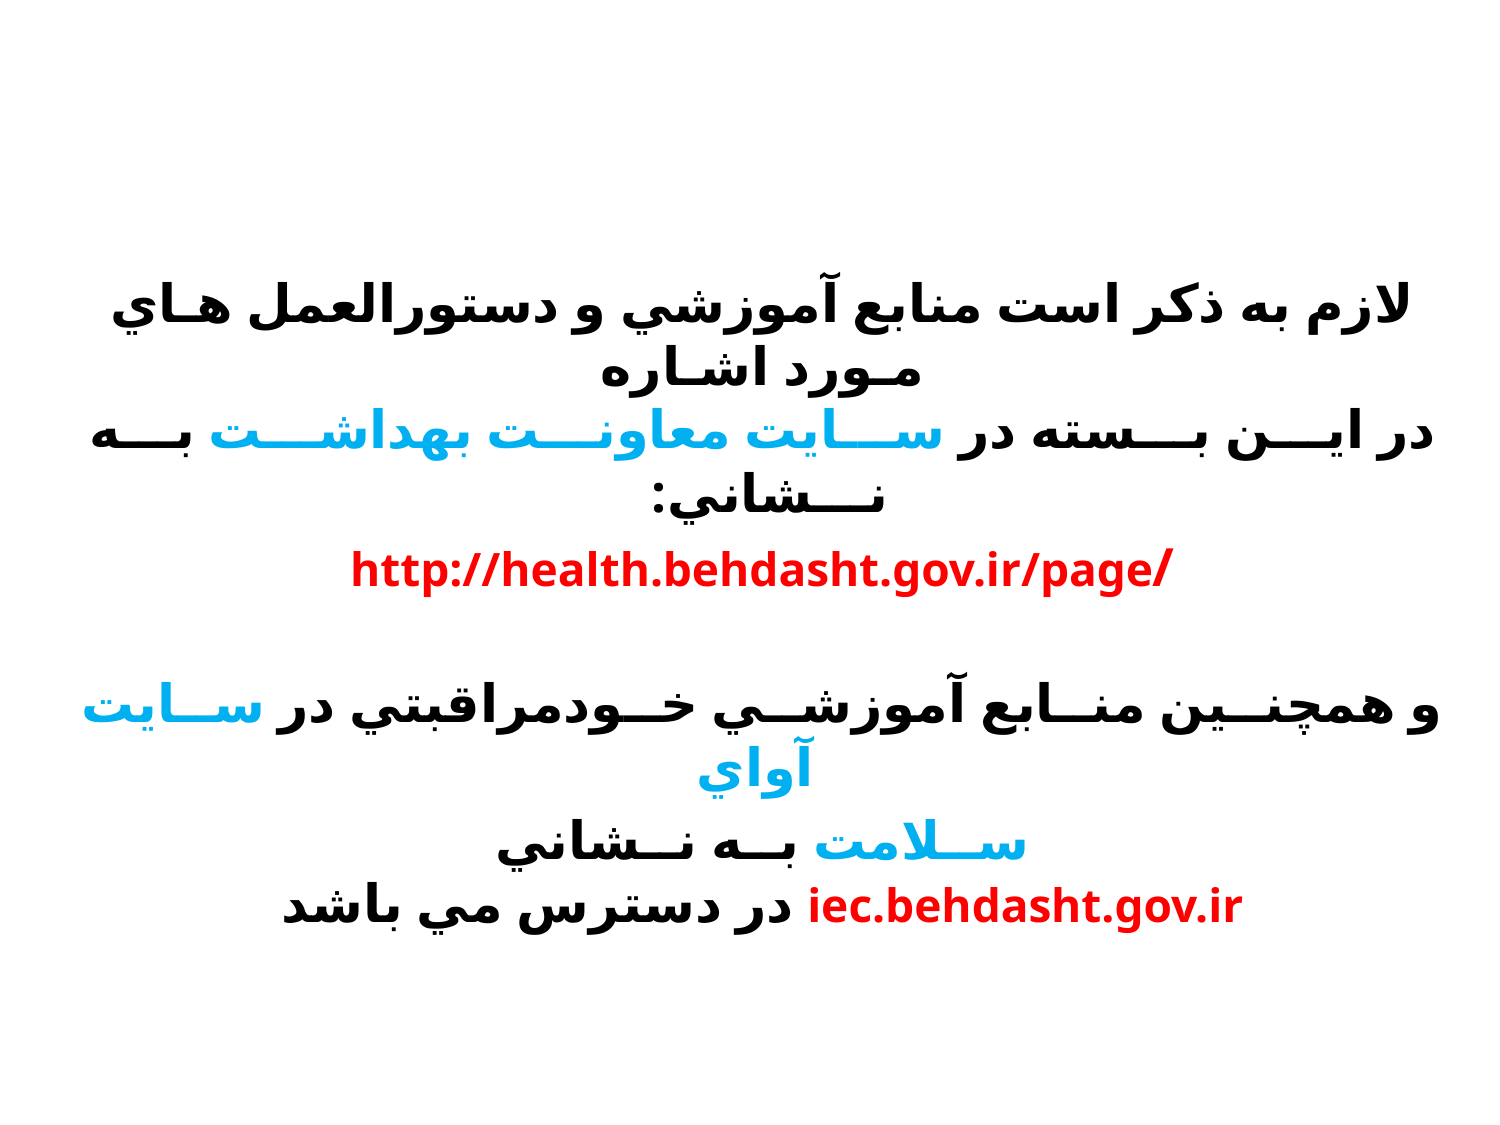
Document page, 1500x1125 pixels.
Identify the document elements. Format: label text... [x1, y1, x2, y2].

list لازم به ذكر است منابع آموزشي و دستورالعمل هـاي مـورد اشـاره در ايـــن بـــسته در ســـايت معاونـــت بهداشـــت بـــه نـــشاني: http://health.behdasht.gov.ir/page/ و همچنــين منــابع آموزشــي خــودمراقبتي در ســايت آواي ســلامت بــه نــشاني در دسترس مي باشدiec.behdasht.gov.ir [24, 262, 1500, 1005]
